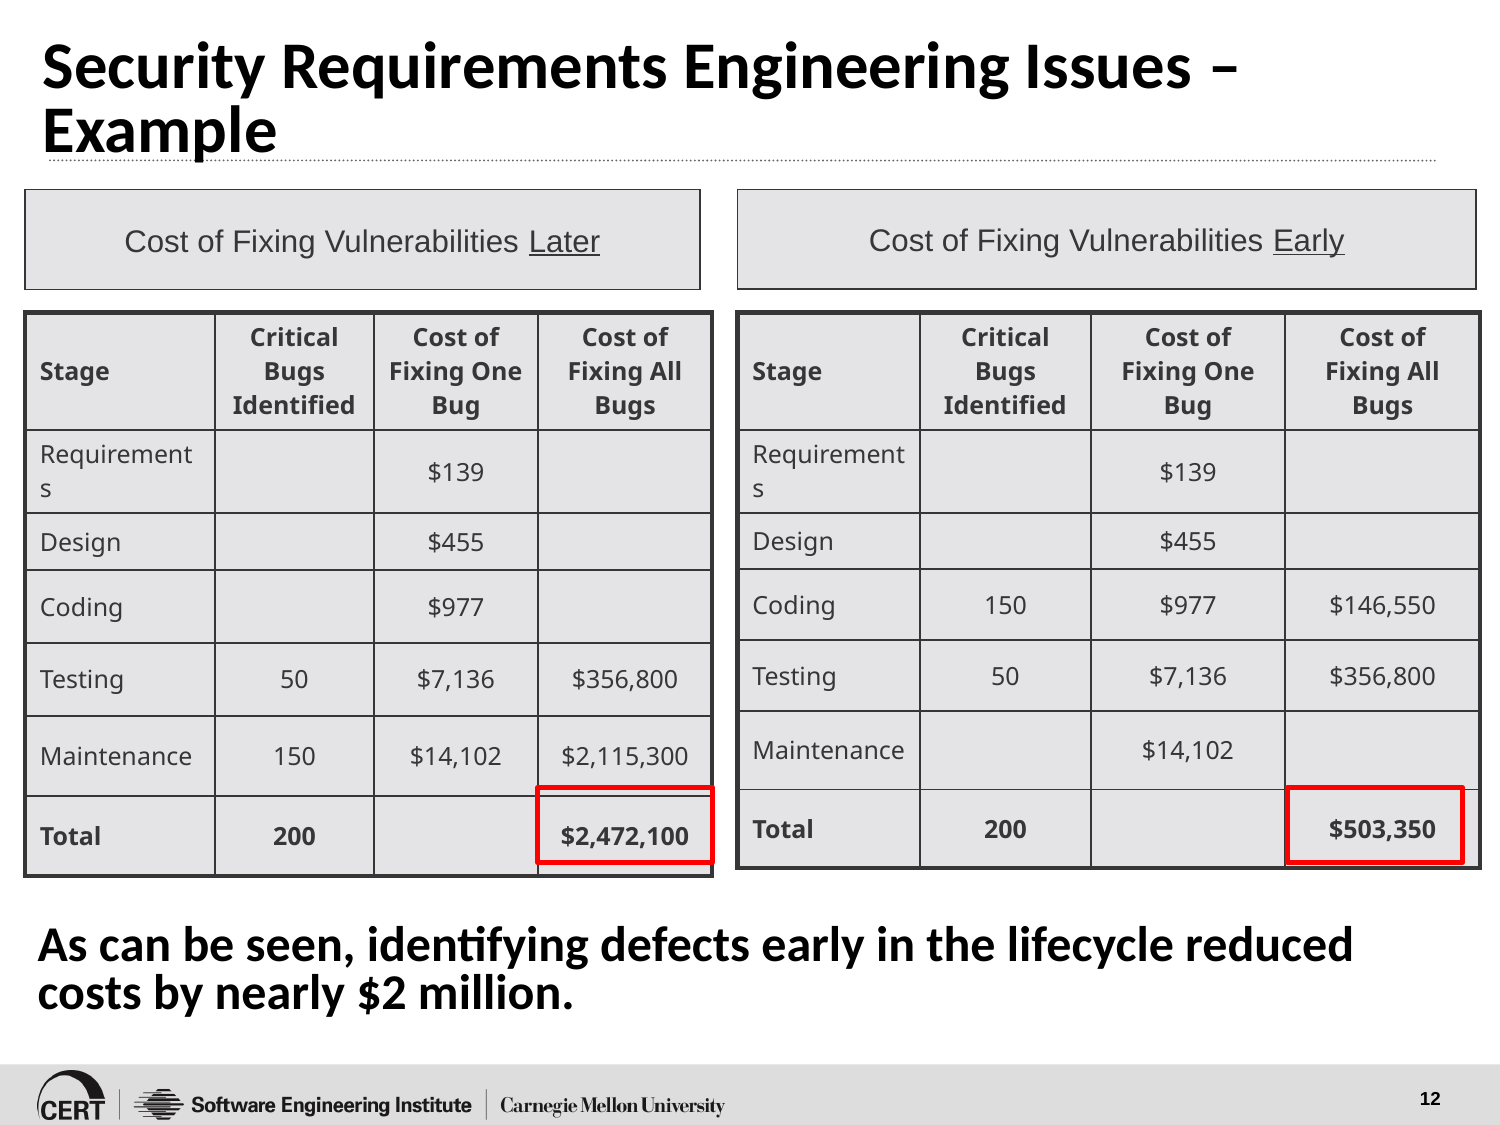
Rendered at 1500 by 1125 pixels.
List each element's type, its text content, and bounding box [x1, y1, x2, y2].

table_header Stage [27, 315, 214, 429]
table_cell Design [740, 514, 919, 568]
table_cell $139 [1092, 431, 1284, 512]
table_cell [539, 431, 710, 512]
text_box Cost of Fixing Vulnerabilities Later [24, 189, 700, 290]
table_cell $2,472,100 [539, 863, 710, 874]
table_cell 50 [216, 644, 373, 715]
table_header Critical Bugs Identified [216, 315, 373, 429]
table_cell [539, 514, 710, 569]
table_cell [216, 514, 373, 569]
table_cell Coding [740, 570, 919, 639]
table_cell [921, 514, 1090, 568]
table_cell $7,136 [1092, 641, 1284, 710]
table_header Cost of Fixing One Bug [375, 315, 537, 429]
table_cell $977 [1092, 570, 1284, 639]
table_cell $455 [1092, 514, 1284, 568]
text_box [537, 787, 713, 863]
text_box [487, 799, 537, 808]
table_header Cost of Fixing All Bugs [539, 315, 710, 429]
table_cell $2,115,300 [539, 717, 710, 787]
table_cell $14,102 [375, 717, 537, 795]
table_cell [375, 797, 537, 874]
table_cell Design [27, 514, 214, 569]
table_cell $146,550 [1286, 570, 1478, 639]
text_box As can be seen, identifying defects early in the lifecycle reduced costs by nearly $2 million. [37, 912, 1428, 1030]
table_cell 150 [216, 717, 373, 795]
table_header Critical Bugs Identified [921, 315, 1090, 429]
table_cell $455 [375, 514, 537, 569]
table_cell $139 [375, 431, 537, 512]
table_cell Maintenance [27, 717, 214, 795]
table_cell [539, 571, 710, 642]
table_header Cost of Fixing One Bug [1092, 315, 1284, 429]
table_cell Testing [740, 641, 919, 710]
table_cell $14,102 [1092, 712, 1284, 789]
table_cell [1286, 712, 1478, 789]
table_cell [1286, 431, 1478, 512]
table_cell $356,800 [539, 644, 710, 715]
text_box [637, 899, 826, 976]
table_cell Requirements [27, 431, 214, 512]
table_cell $7,136 [375, 644, 537, 715]
table_cell [921, 431, 1090, 512]
table_header Cost of Fixing All Bugs [1286, 315, 1478, 429]
table_header Stage [740, 315, 919, 429]
table_cell [216, 431, 373, 512]
table_cell Testing [27, 644, 214, 715]
table_cell $503,350 [1286, 790, 1478, 866]
table_cell 200 [216, 797, 373, 874]
table_cell Requirements [740, 431, 919, 512]
table_cell [1286, 514, 1478, 568]
title Security Requirements Engineering Issues – Example [42, 37, 1434, 155]
table_cell Total [740, 790, 919, 866]
table_cell [1092, 790, 1284, 866]
text_box Cost of Fixing Vulnerabilities Early [737, 189, 1477, 290]
table_cell Total [27, 797, 214, 874]
table_cell [216, 571, 373, 642]
table_cell [921, 712, 1090, 789]
table_cell Coding [27, 571, 214, 642]
table_cell $977 [375, 571, 537, 642]
table_cell Maintenance [740, 712, 919, 789]
picture [37, 1069, 725, 1122]
table_cell 50 [921, 641, 1090, 710]
table_cell $356,800 [1286, 641, 1478, 710]
text_box [1287, 787, 1463, 863]
table_cell 150 [921, 570, 1090, 639]
table_cell 200 [921, 790, 1090, 866]
